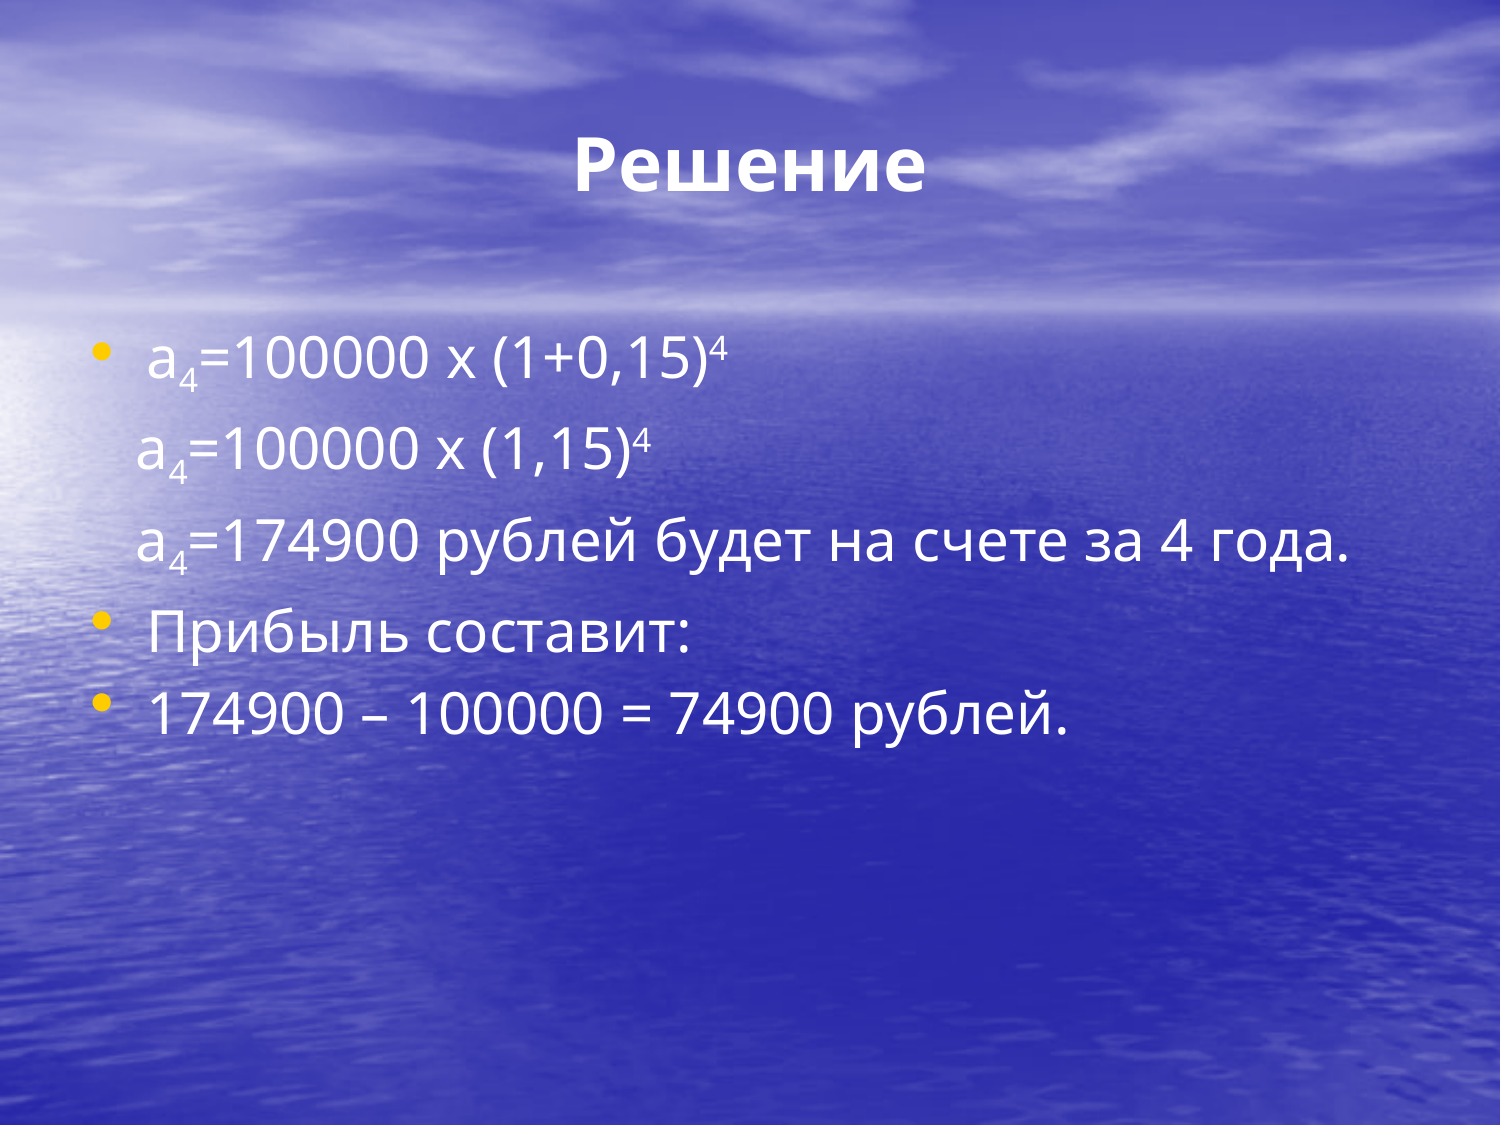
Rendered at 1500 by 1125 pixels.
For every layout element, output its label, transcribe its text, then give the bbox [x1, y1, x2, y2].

list a4=100000 x (1+0,15)4 a4=100000 x (1,15)4 a4=174900 рублей будет на счете за 4 года. Прибыль составит: 174900 – 100000 = 74900 рублей. [74, 312, 1426, 988]
title Решение [74, 47, 1426, 276]
